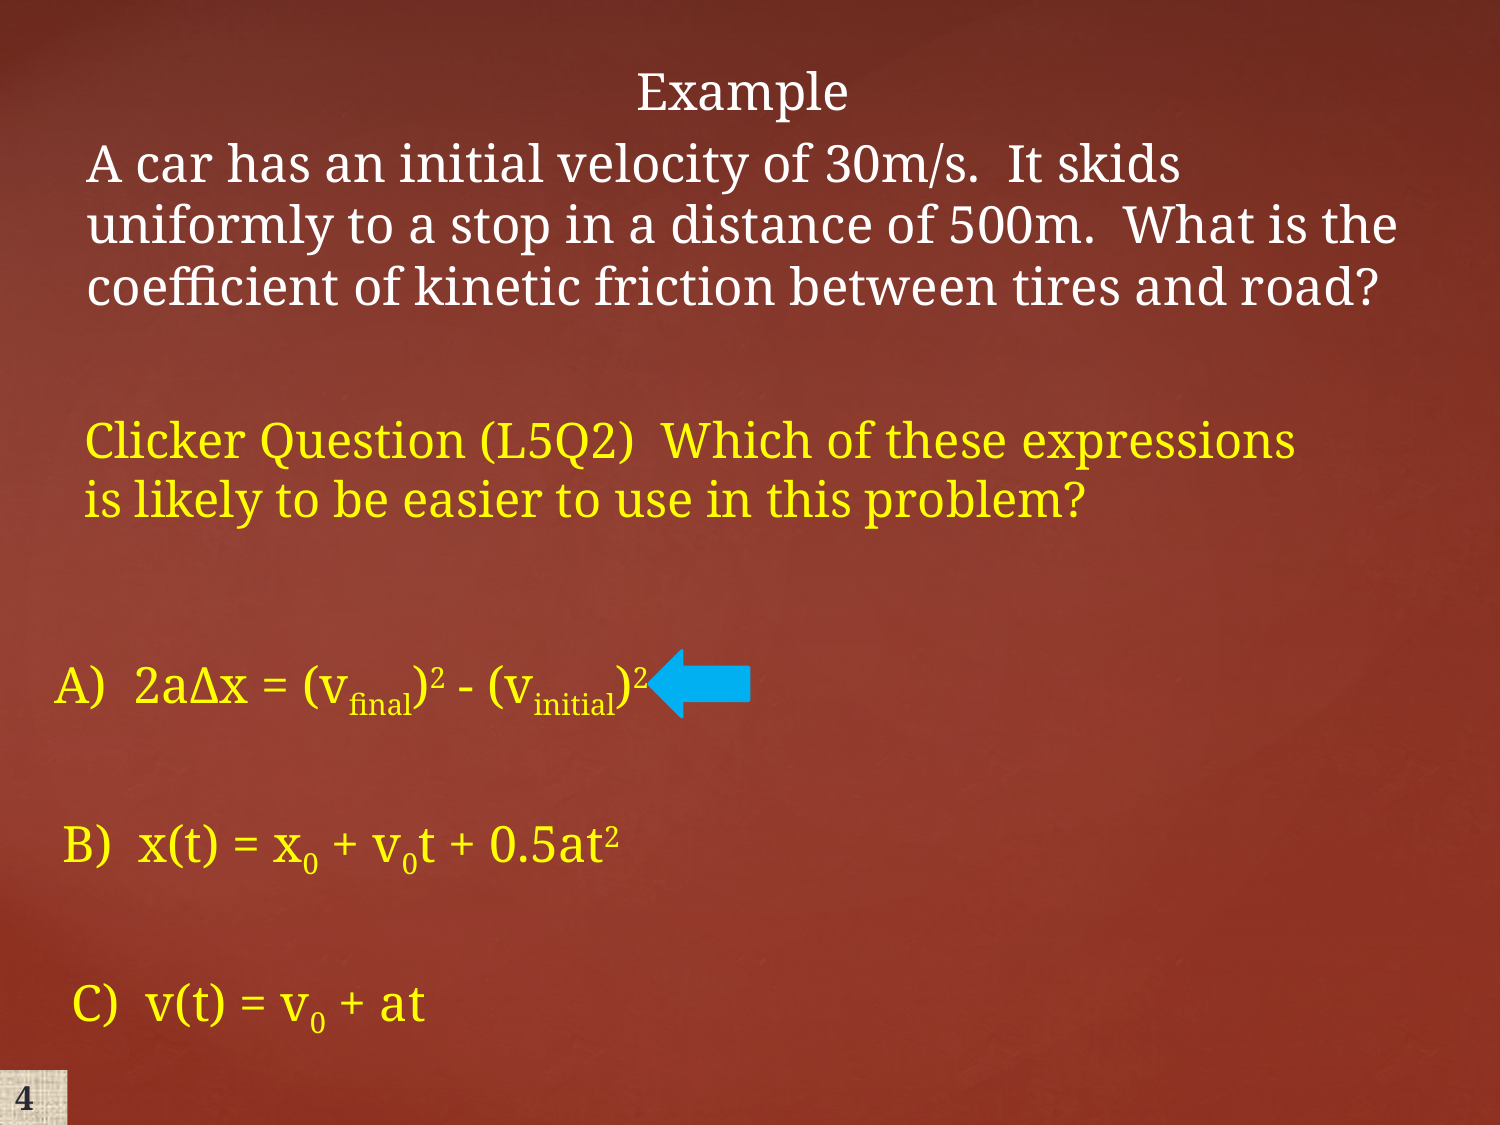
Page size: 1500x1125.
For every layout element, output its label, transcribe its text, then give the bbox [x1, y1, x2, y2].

text_box [647, 649, 751, 719]
text_box B) x(t) = x0 + v0t + 0.5at2 [47, 804, 635, 888]
text_box A) 2aΔx = (vfinal)2 - (vinitial)2 [39, 645, 677, 729]
text_box C) v(t) = v0 + at [57, 963, 441, 1047]
text_box 4 [0, 1070, 68, 1125]
text_box Clicker Question (L5Q2) Which of these expressions is likely to be easier to use in this problem? [67, 375, 1330, 563]
list Example A car has an initial velocity of 30m/s. It skids uniformly to a stop in a distance of 500m. What is the coefficient of kinetic friction between tires and road? [71, 37, 1429, 338]
